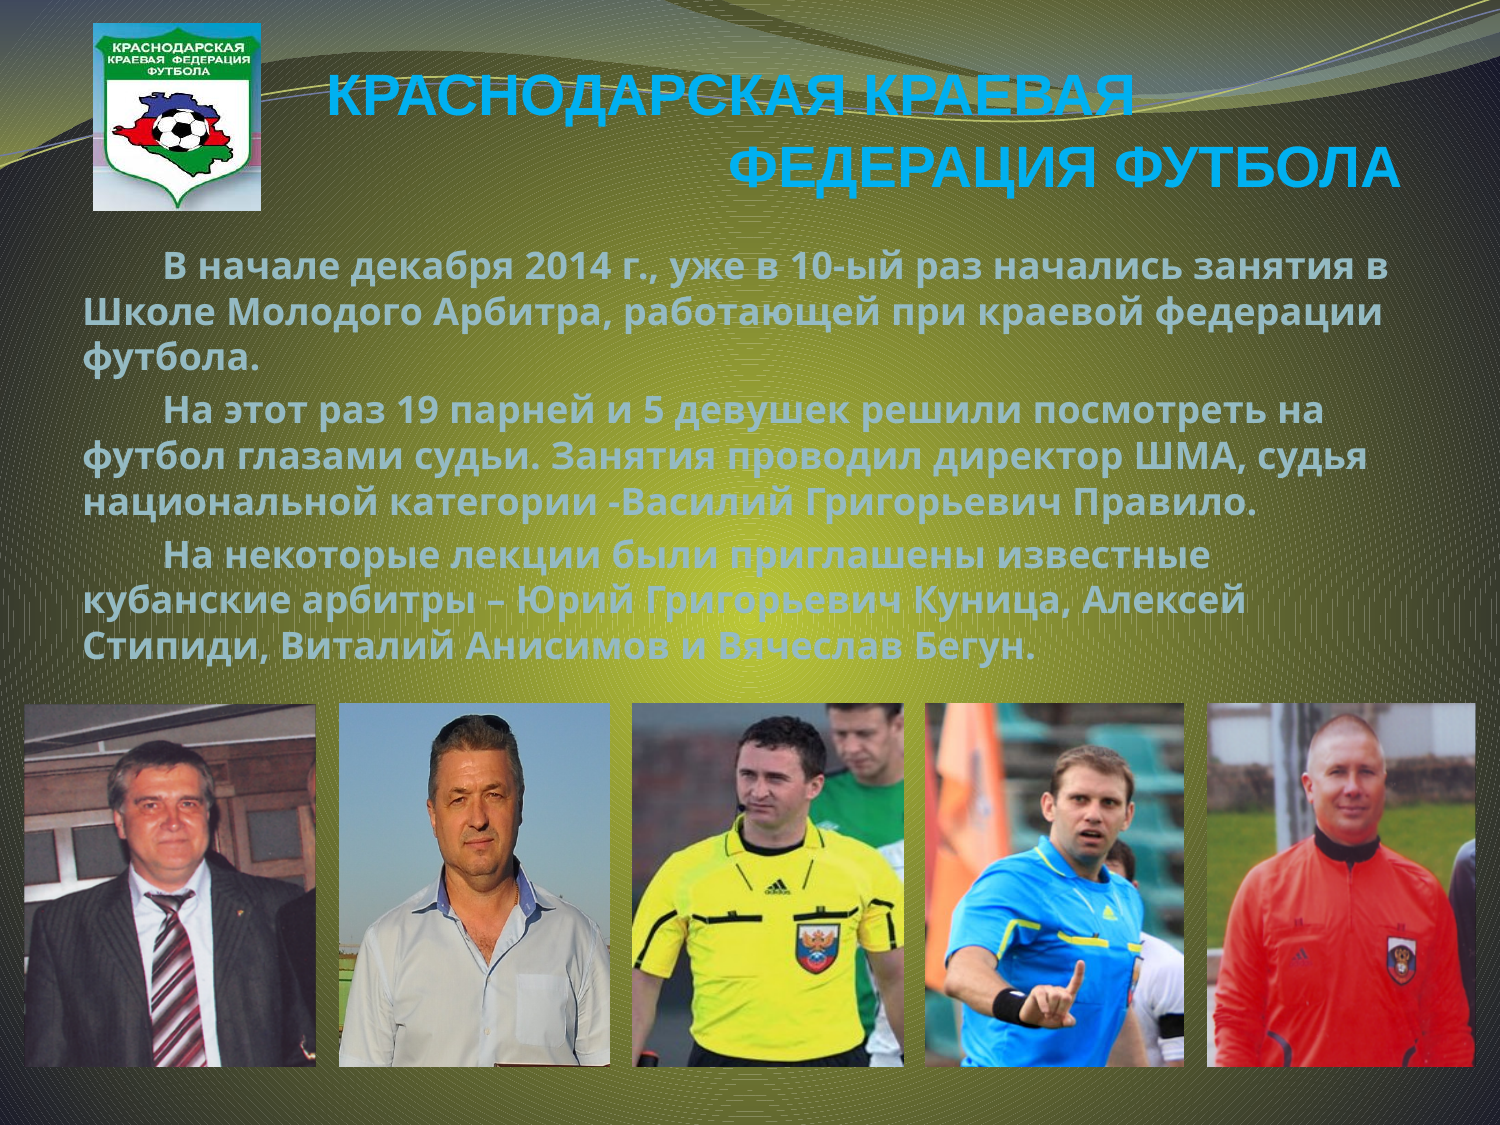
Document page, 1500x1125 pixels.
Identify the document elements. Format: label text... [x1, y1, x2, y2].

picture [925, 702, 1184, 1067]
picture [1206, 702, 1477, 1067]
subtitle В начале декабря 2014 г., уже в 10-ый раз начались занятия в Школе Молодого Арбитра, работающей при краевой федерации футбола. На этот раз 19 парней и 5 девушек решили посмотреть на футбол глазами судьи. Занятия проводил директор ШМА, судья национальной категории -Василий Григорьевич Правило. На некоторые лекции были приглашены известные кубанские арбитры – Юрий Григорьевич Куница, Алексей Стипиди, Виталий Анисимов и Вячеслав Бегун. [82, 234, 1430, 680]
picture [93, 23, 261, 212]
picture [632, 702, 904, 1067]
picture [339, 702, 610, 1067]
picture [23, 702, 317, 1067]
title КРАСНОДАРСКАЯ КРАЕВАЯ ФЕДЕРАЦИЯ ФУТБОЛА [261, 23, 1500, 200]
